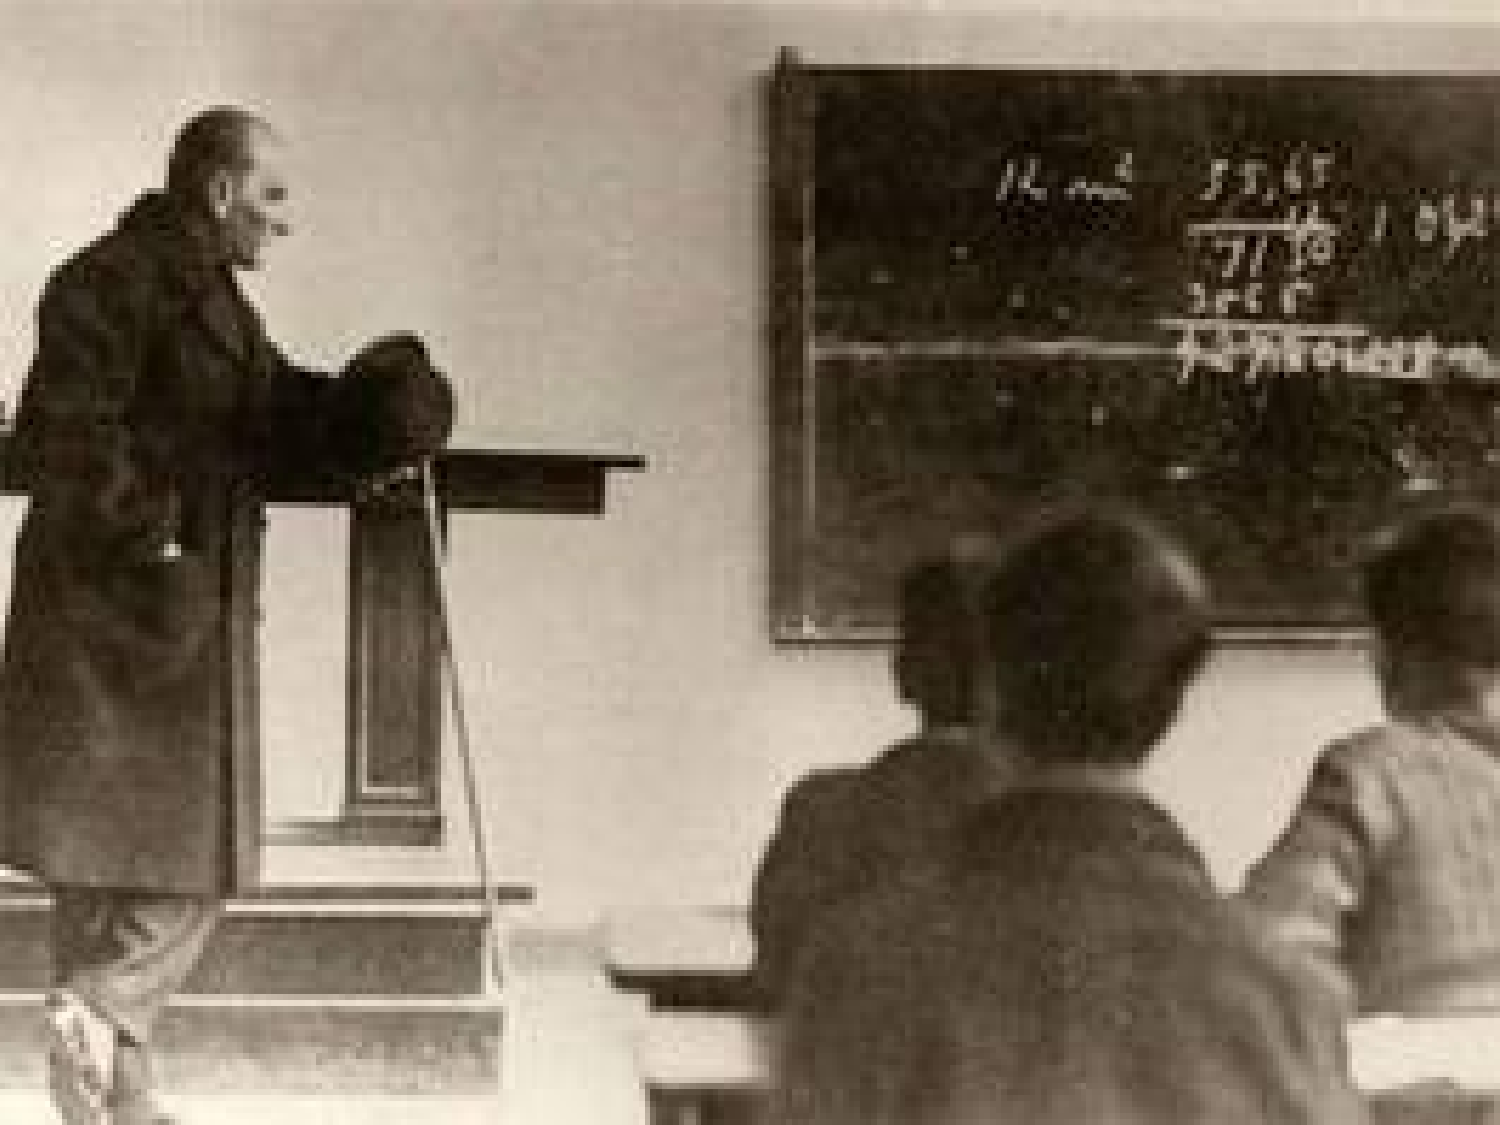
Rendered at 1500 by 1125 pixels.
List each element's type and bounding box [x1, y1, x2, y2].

list [0, 0, 1500, 1125]
